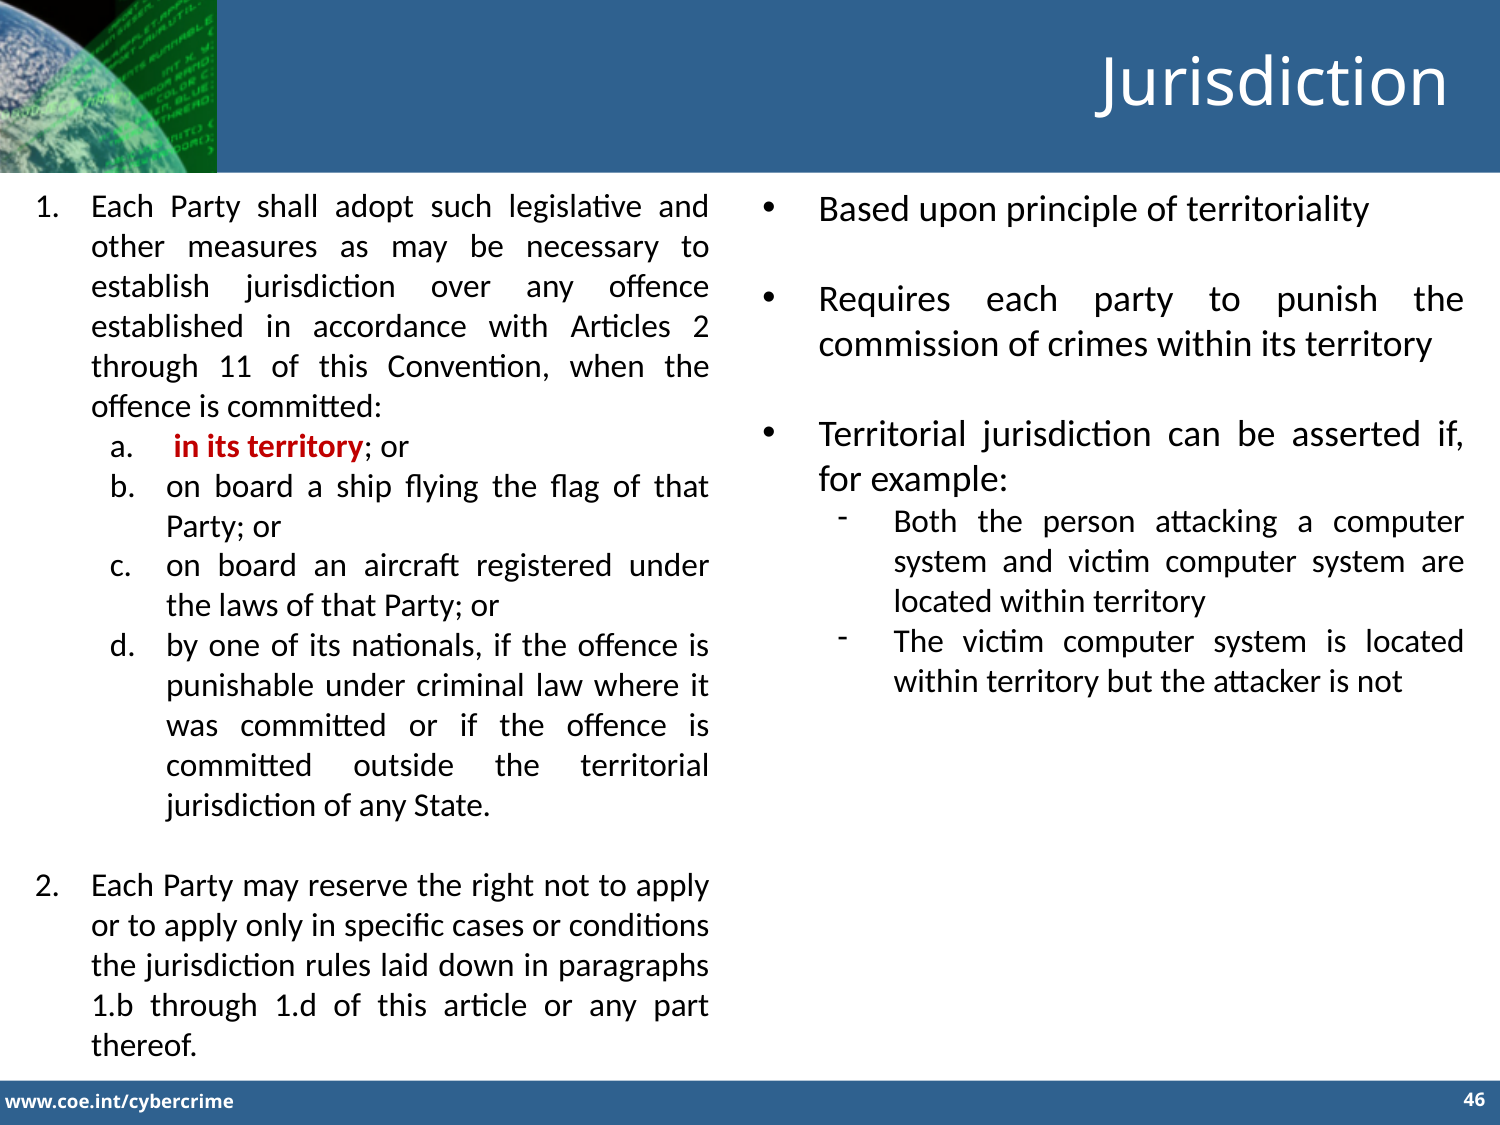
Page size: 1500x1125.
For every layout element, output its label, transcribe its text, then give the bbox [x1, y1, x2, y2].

text_box Each Party shall adopt such legislative and other measures as may be necessary to establish jurisdiction over any offence established in accordance with Articles 2 through 11 of this Convention, when the offence is committed: in its territory; or on board a ship flying the flag of that Party; or on board an aircraft registered under the laws of that Party; or by one of its nationals, if the offence is punishable under criminal law where it was committed or if the offence is committed outside the territorial jurisdiction of any State. Each Party may reserve the right not to apply or to apply only in specific cases or conditions the jurisdiction rules laid down in paragraphs 1.b through 1.d of this article or any part thereof. [19, 176, 726, 1070]
text_box Jurisdiction [230, 31, 1483, 126]
picture [0, 0, 217, 173]
text_box Based upon principle of territoriality Requires each party to punish the commission of crimes within its territory Territorial jurisdiction can be asserted if, for example: Both the person attacking a computer system and victim computer system are located within territory The victim computer system is located within territory but the attacker is not [747, 176, 1480, 707]
